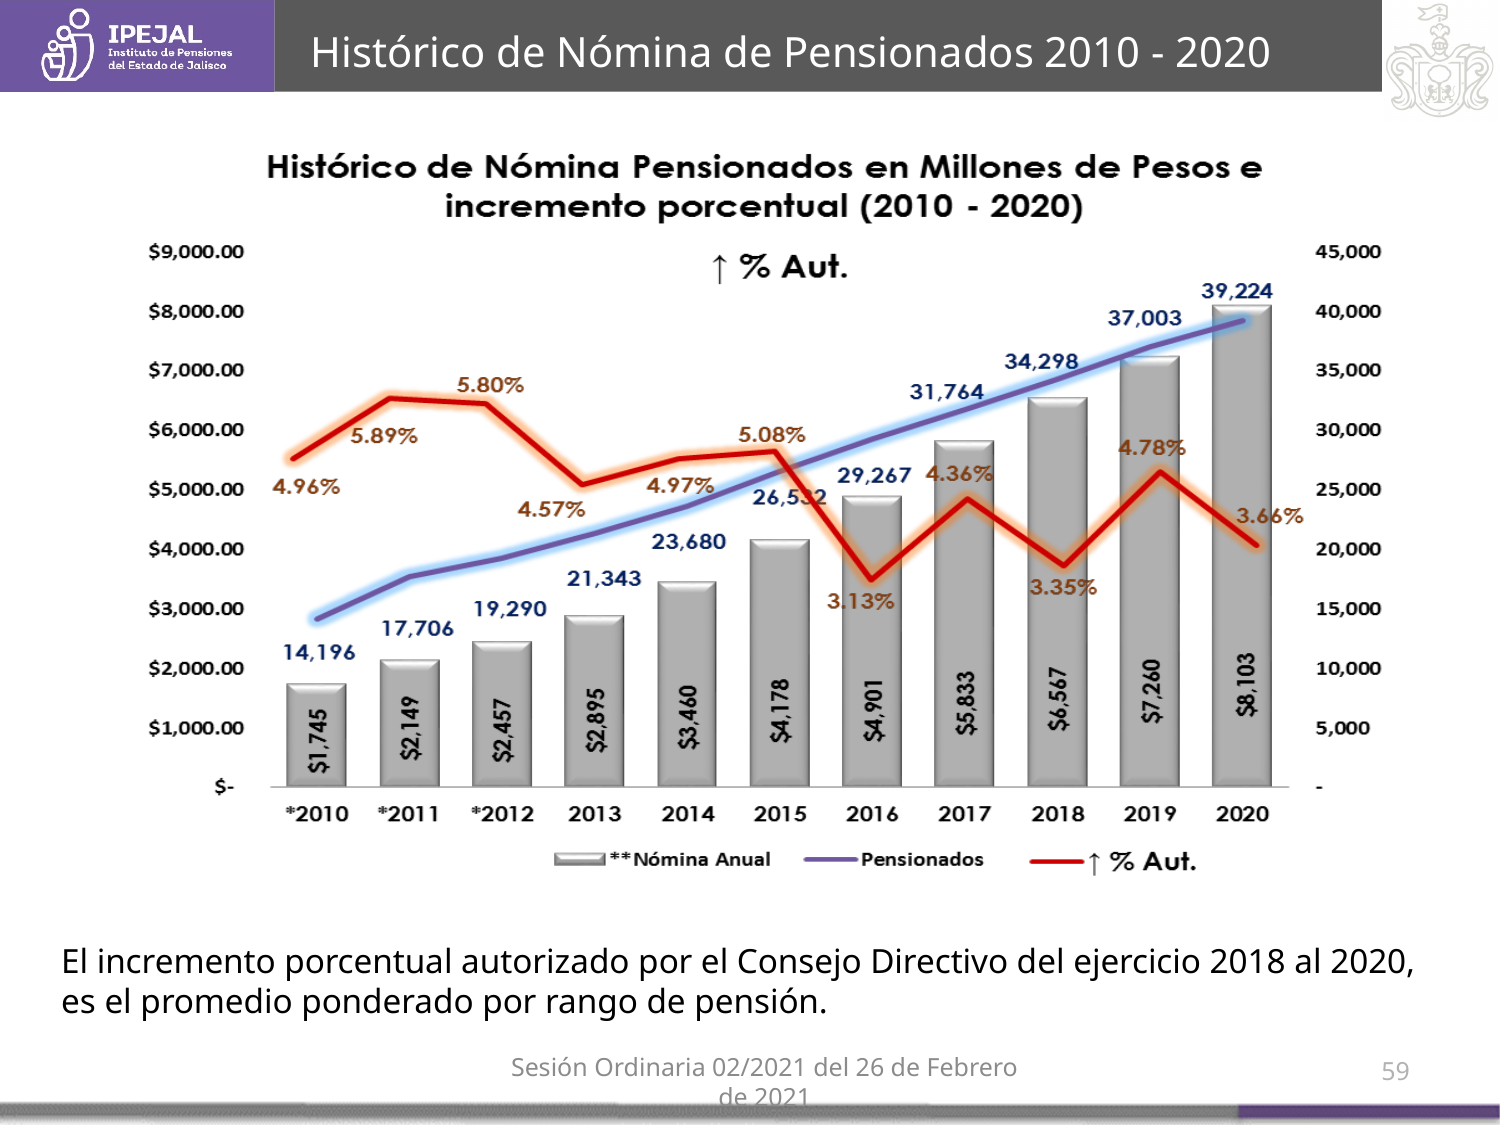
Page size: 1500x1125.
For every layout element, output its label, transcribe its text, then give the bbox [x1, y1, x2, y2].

picture [0, 1096, 1500, 1125]
list Histórico de Nómina de Pensionados 2010 - 2020 [296, 24, 1392, 104]
text_box El incremento porcentual autorizado por el Consejo Directivo del ejercicio 2018 al 2020, es el promedio ponderado por rango de pensión. [46, 933, 1471, 1028]
picture [126, 128, 1404, 893]
text_box Sesión Ordinaria 02/2021 del 26 de Febrero de 2021 [483, 1051, 1046, 1112]
slide_number 58 [1074, 1042, 1425, 1103]
picture [0, 0, 275, 92]
